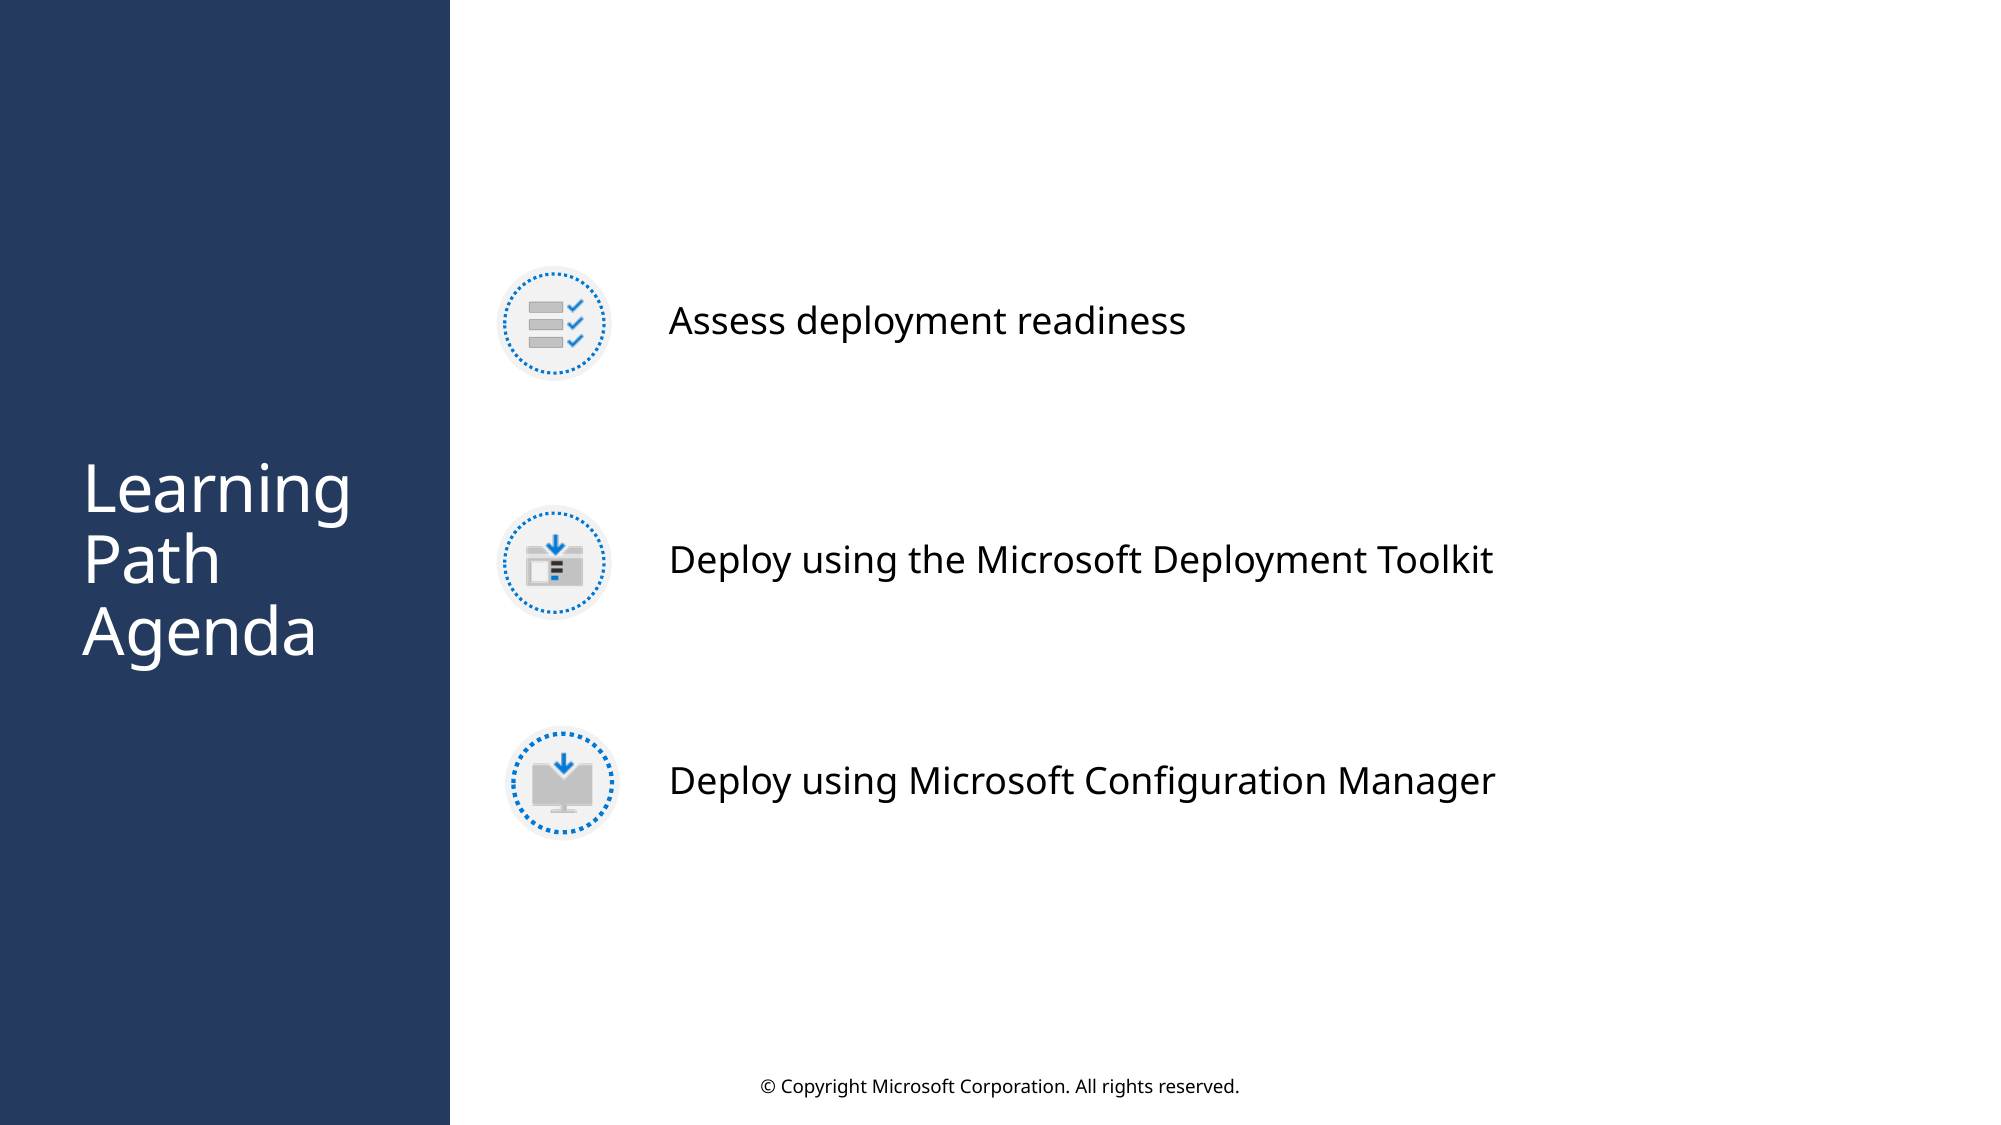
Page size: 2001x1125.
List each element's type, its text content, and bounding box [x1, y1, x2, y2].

list Deploy using the Microsoft Deployment Toolkit [669, 462, 1932, 663]
list Assess deployment readiness [669, 222, 1932, 424]
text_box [504, 725, 621, 841]
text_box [496, 265, 613, 382]
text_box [496, 504, 613, 621]
title Learning Path Agenda [68, 506, 391, 619]
list Deploy using Microsoft Configuration Manager [669, 701, 1932, 903]
